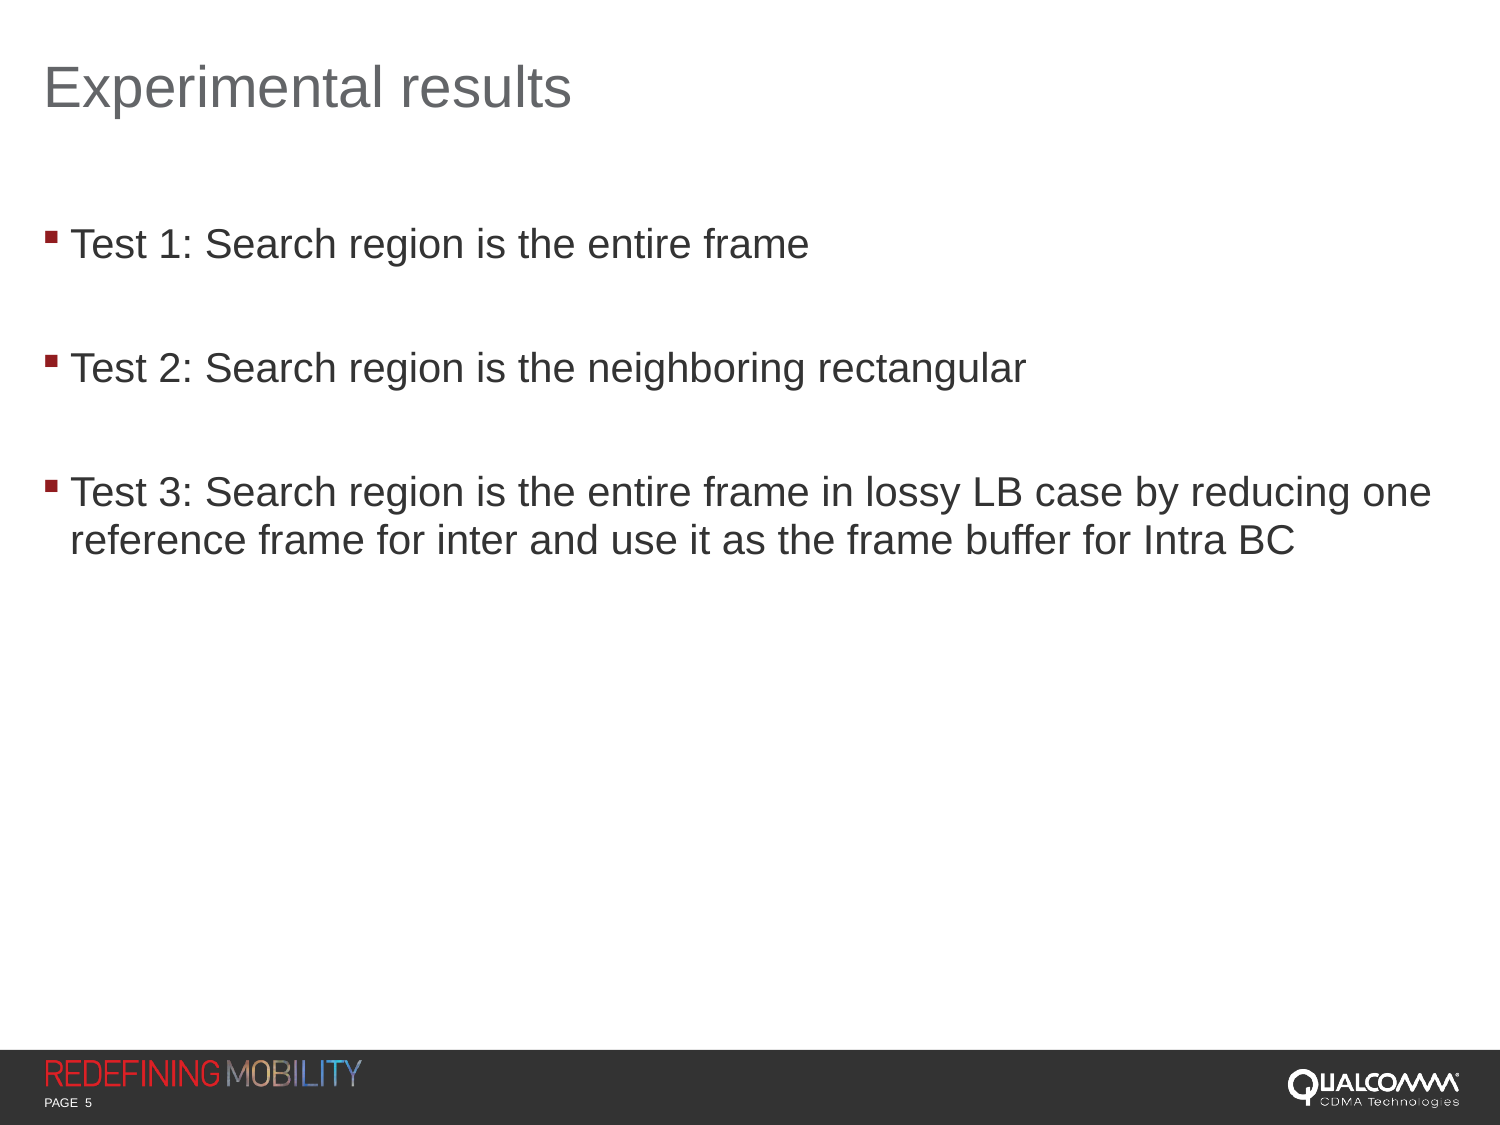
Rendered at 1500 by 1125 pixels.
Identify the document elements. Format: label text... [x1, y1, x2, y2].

title Experimental results [28, 44, 1462, 138]
list Test 1: Search region is the entire frame Test 2: Search region is the neighboring rectangular Test 3: Search region is the entire frame in lossy LB case by reducing one reference frame for inter and use it as the frame buffer for Intra BC [26, 148, 1457, 1021]
picture [30, 1048, 372, 1099]
picture [1278, 1058, 1478, 1114]
